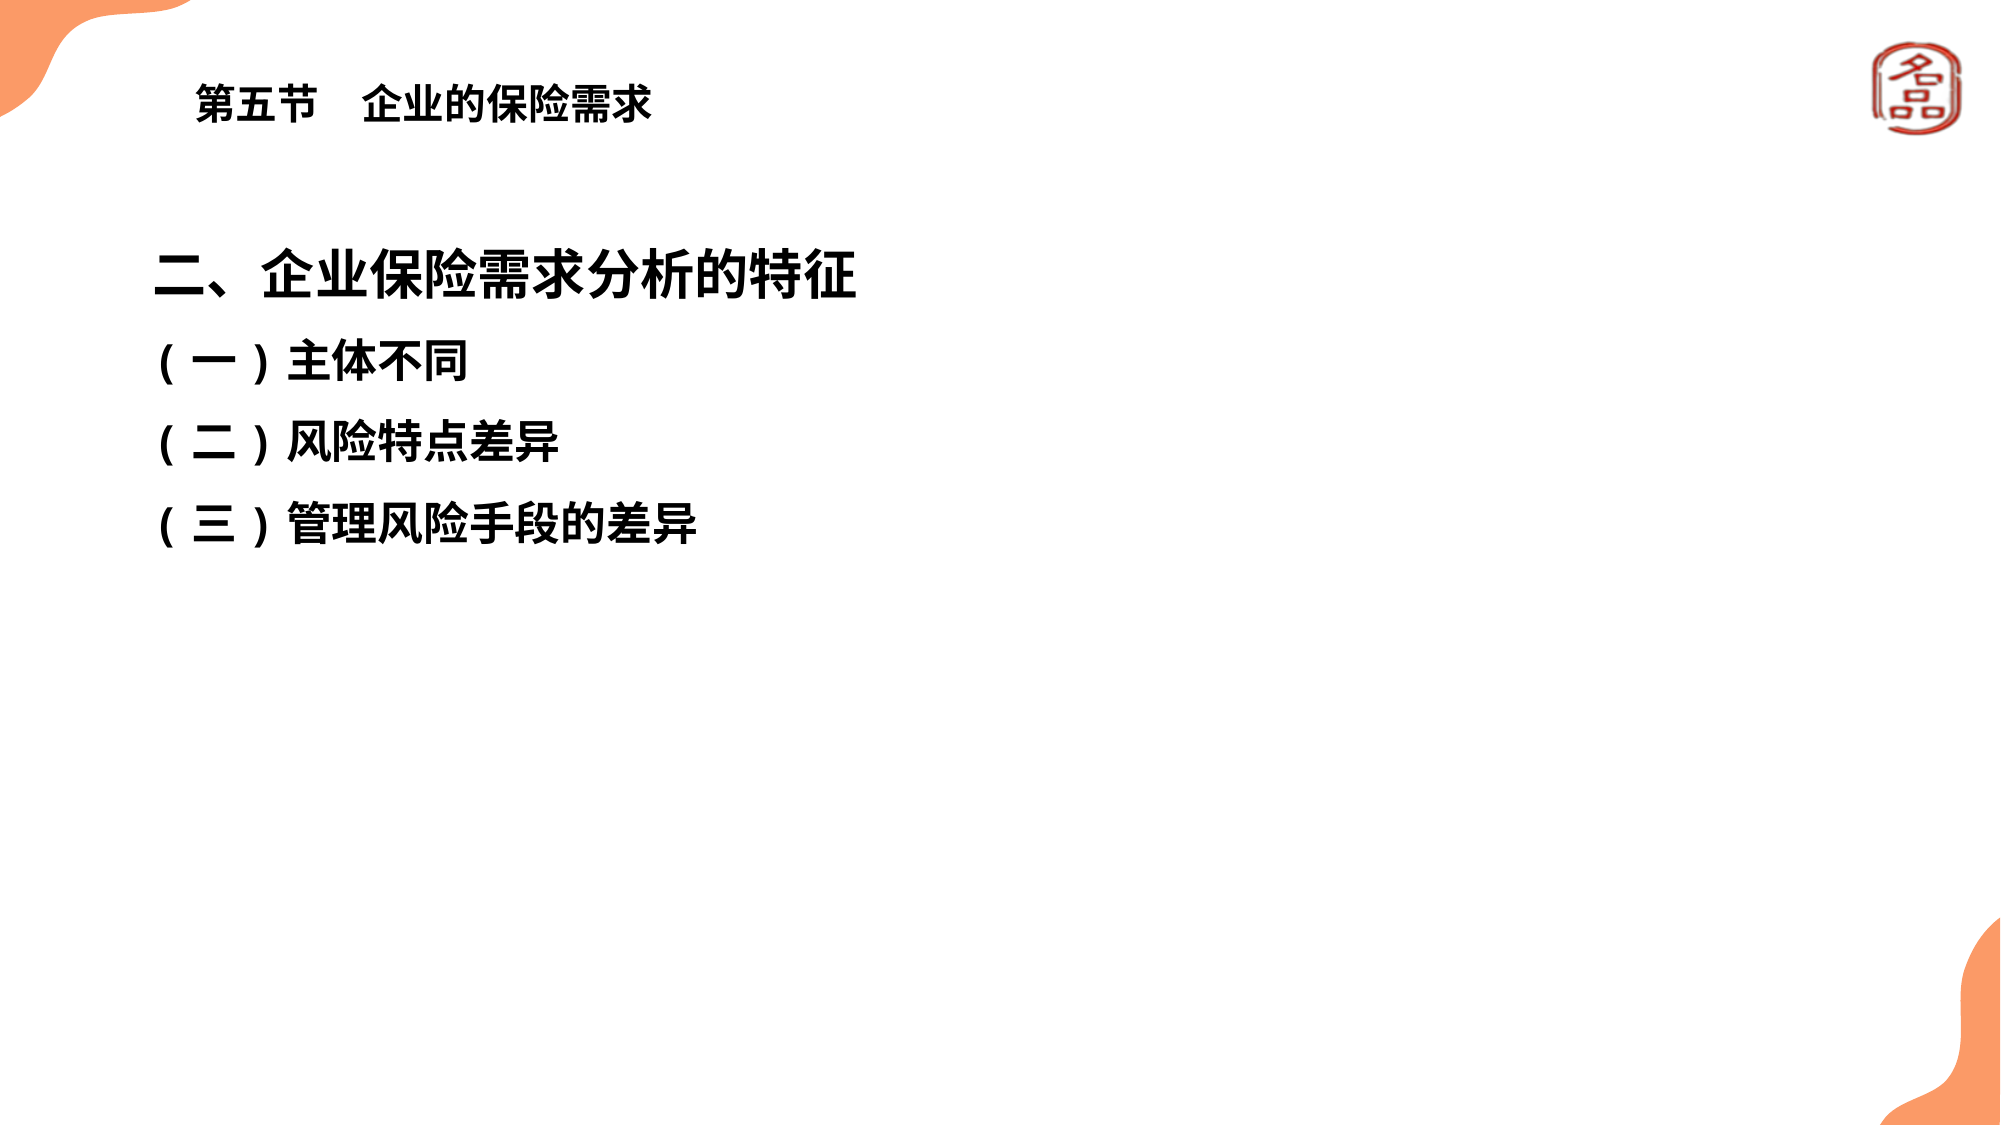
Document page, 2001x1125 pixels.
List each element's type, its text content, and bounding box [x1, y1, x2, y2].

picture [1861, 10, 1990, 147]
list 二、企业保险需求分析的特征 (一)主体不同 (二)风险特点差异 (三)管理风险手段的差异 [137, 217, 1863, 1031]
title 第五节 企业的保险需求 [137, 60, 1863, 152]
